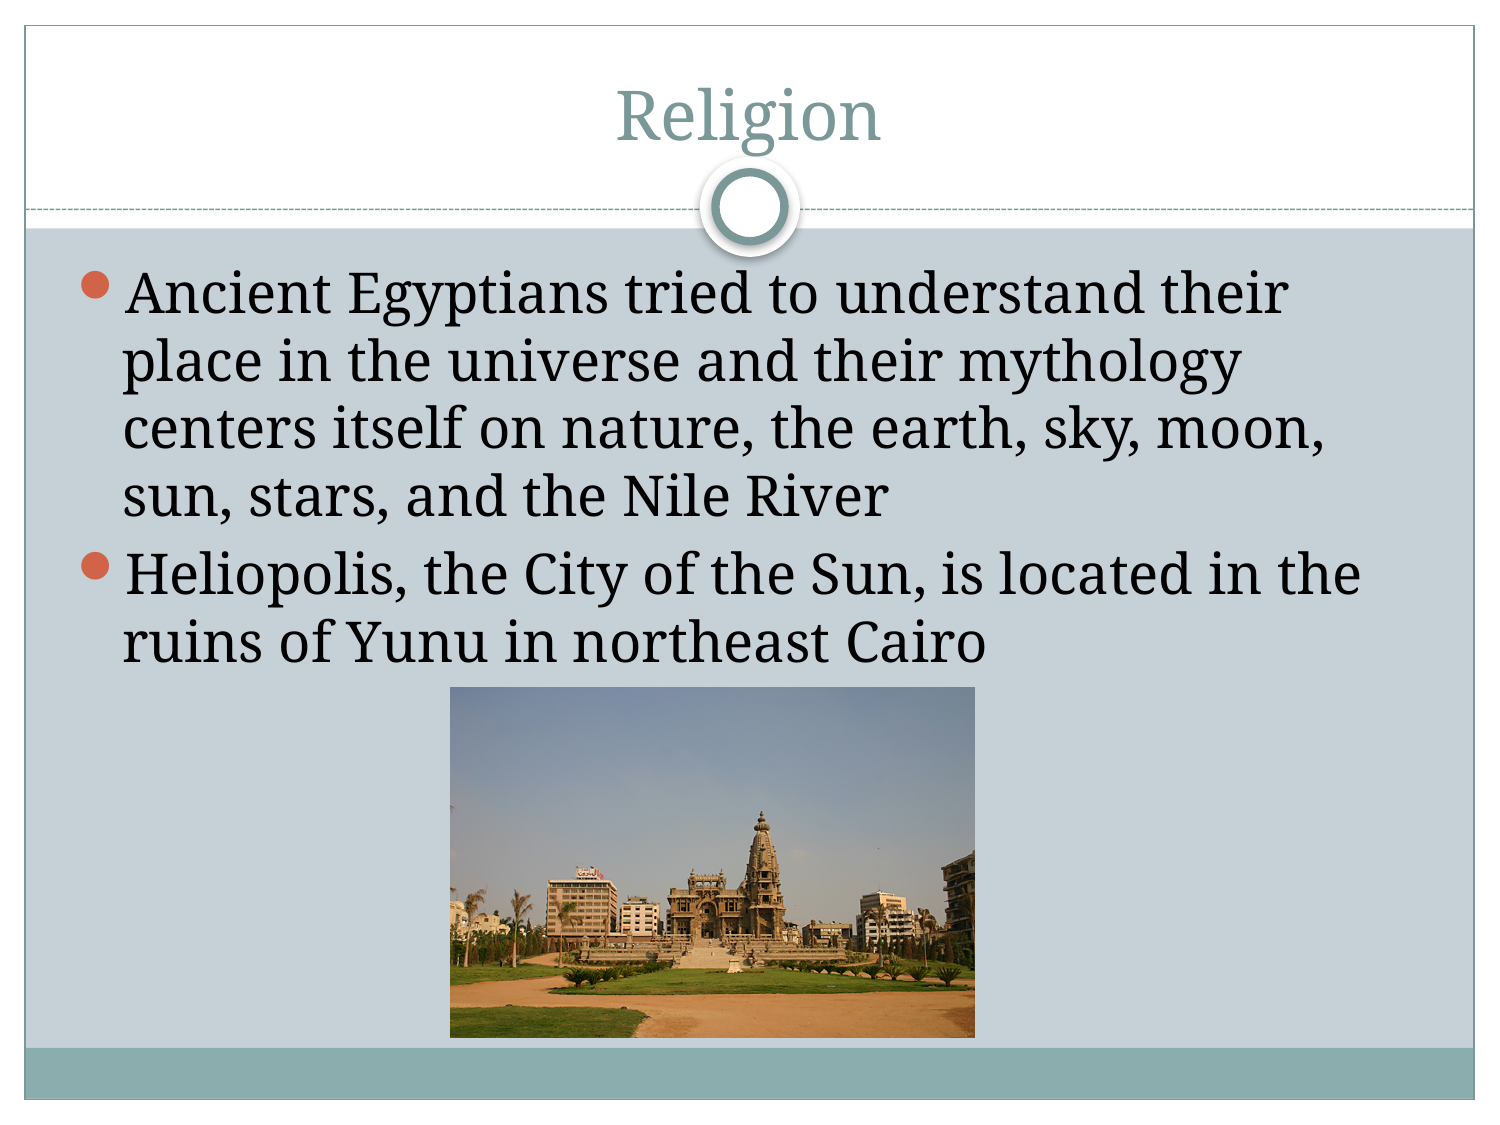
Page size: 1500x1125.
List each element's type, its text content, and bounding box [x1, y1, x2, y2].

list Ancient Egyptians tried to understand their place in the universe and their mythology centers itself on nature, the earth, sky, moon, sun, stars, and the Nile River Heliopolis, the City of the Sun, is located in the ruins of Yunu in northeast Cairo [62, 249, 1413, 993]
picture [449, 687, 976, 1038]
title Religion [49, 37, 1450, 162]
